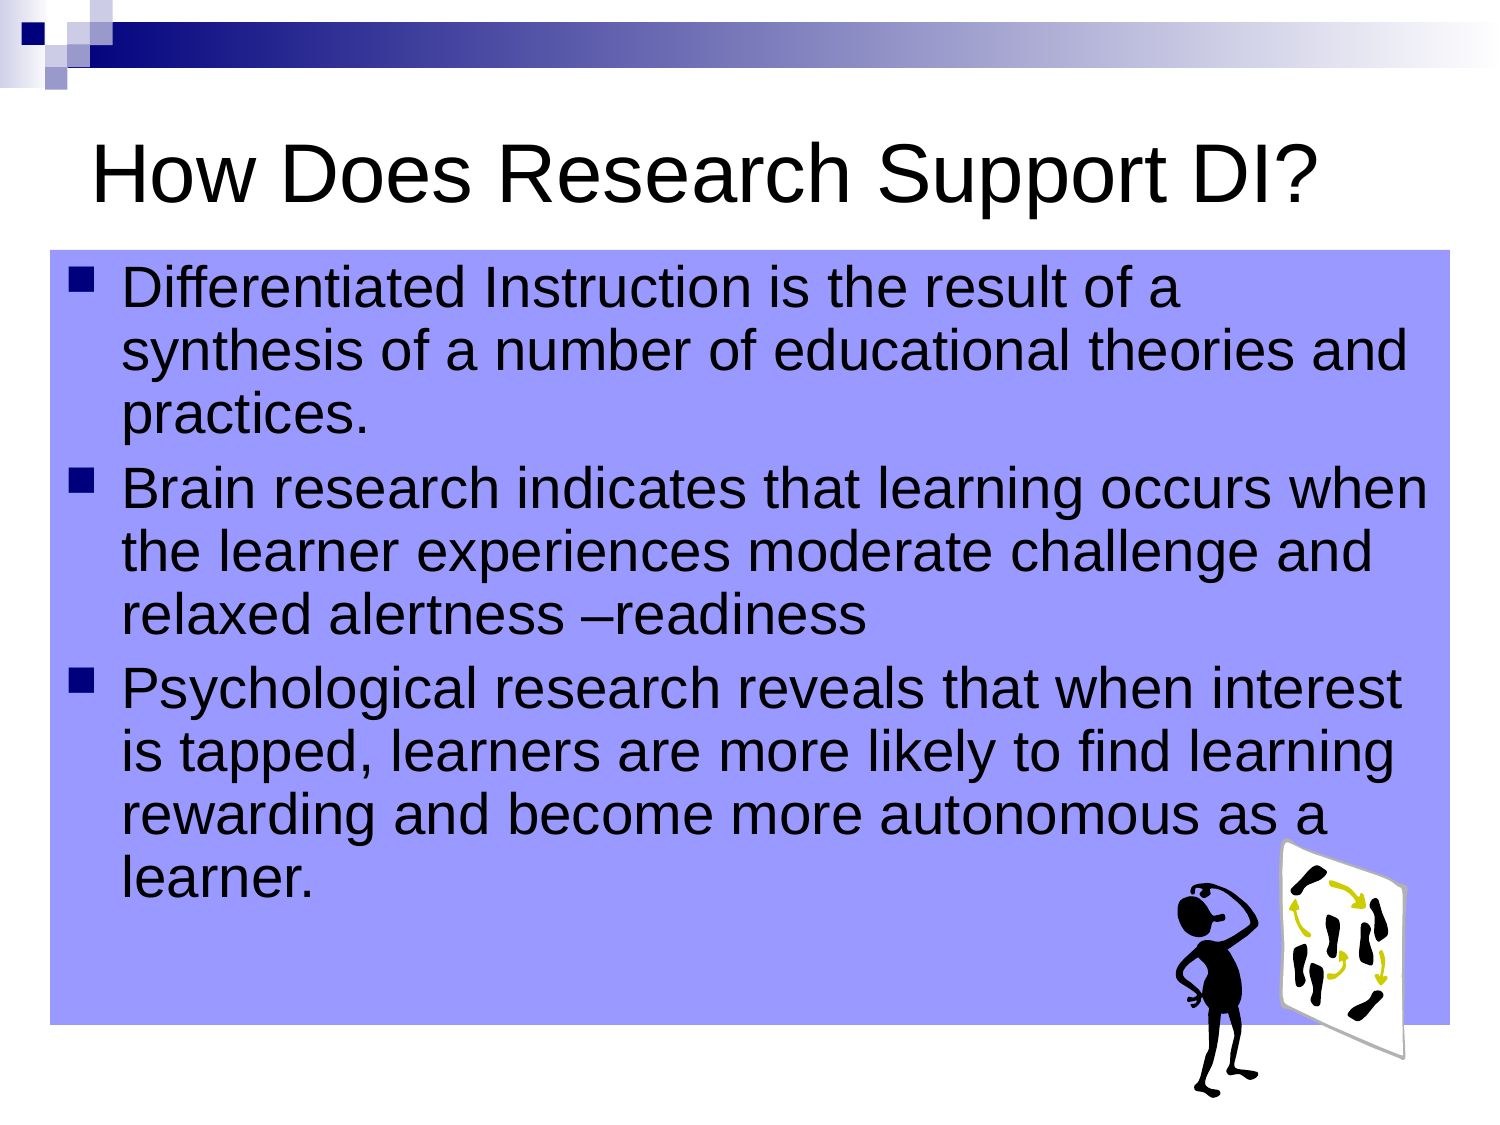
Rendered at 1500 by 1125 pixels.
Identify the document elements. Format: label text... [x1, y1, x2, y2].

title How Does Research Support DI? [74, 37, 1426, 249]
list Differentiated Instruction is the result of a synthesis of a number of educational theories and practices. Brain research indicates that learning occurs when the learner experiences moderate challenge and relaxed alertness –readiness Psychological research reveals that when interest is tapped, learners are more likely to find learning rewarding and become more autonomous as a learner. [49, 249, 1451, 1026]
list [1174, 837, 1409, 1099]
